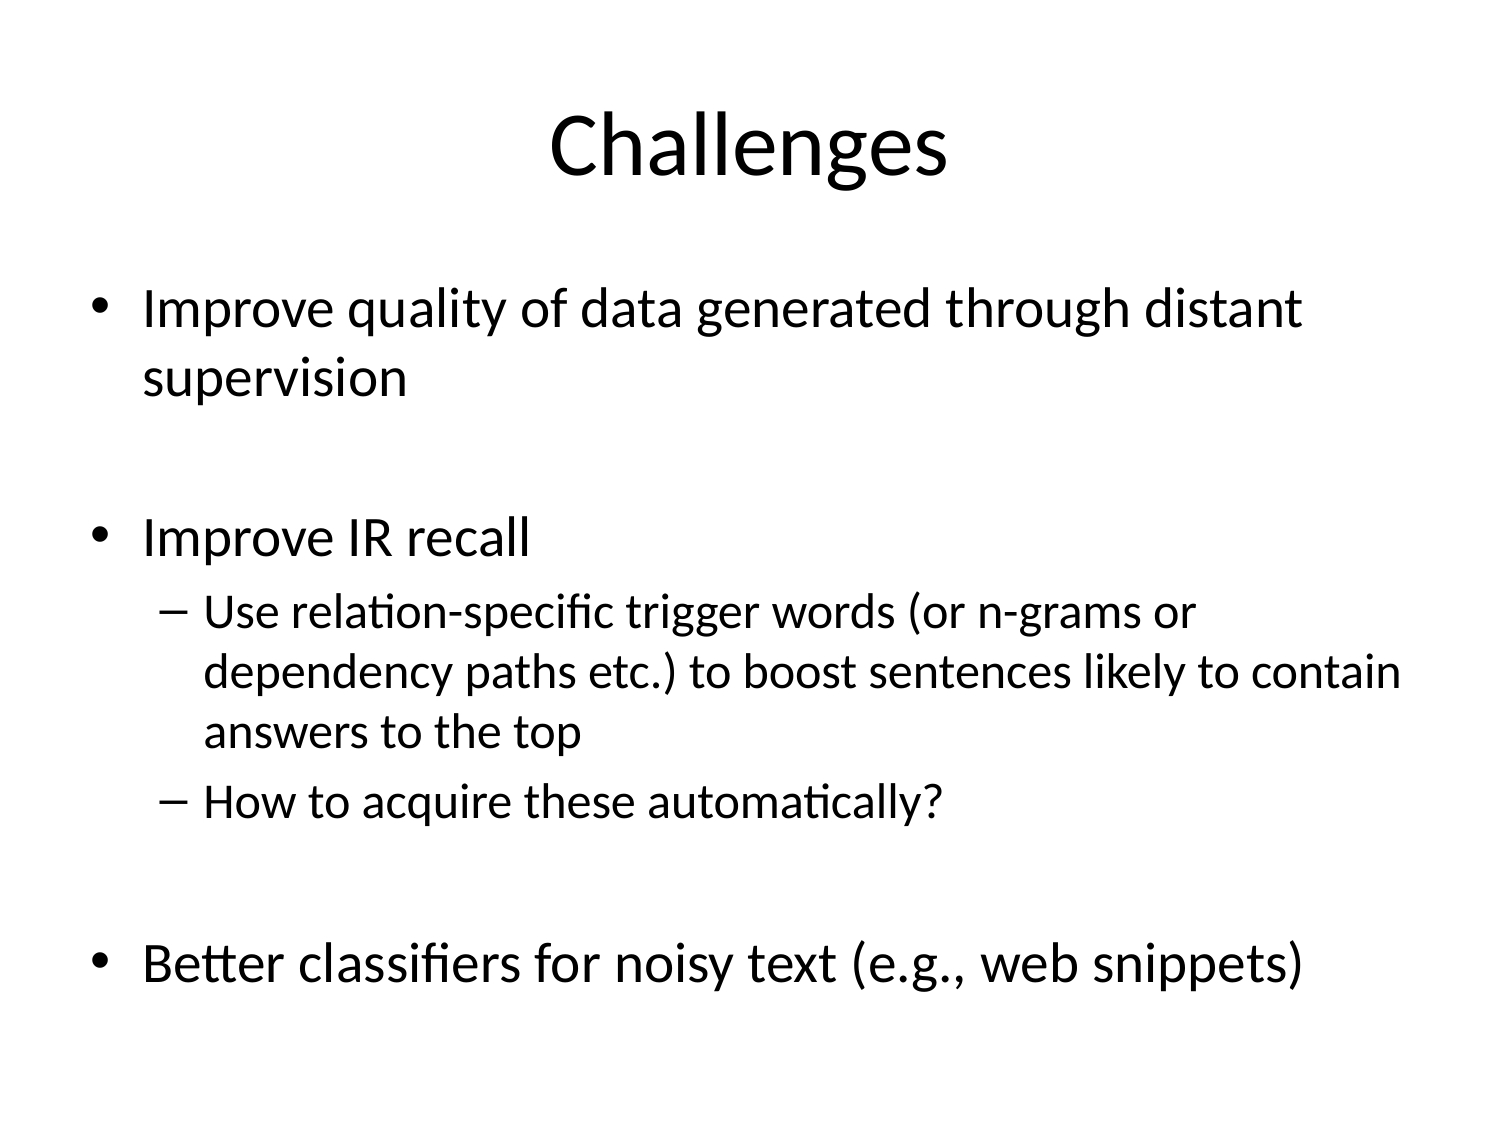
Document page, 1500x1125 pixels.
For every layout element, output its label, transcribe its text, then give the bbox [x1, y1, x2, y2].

list Improve quality of data generated through distant supervision Improve IR recall Use relation-specific trigger words (or n-grams or dependency paths etc.) to boost sentences likely to contain answers to the top How to acquire these automatically? Better classifiers for noisy text (e.g., web snippets) [75, 262, 1425, 1005]
title Challenges [75, 45, 1425, 233]
